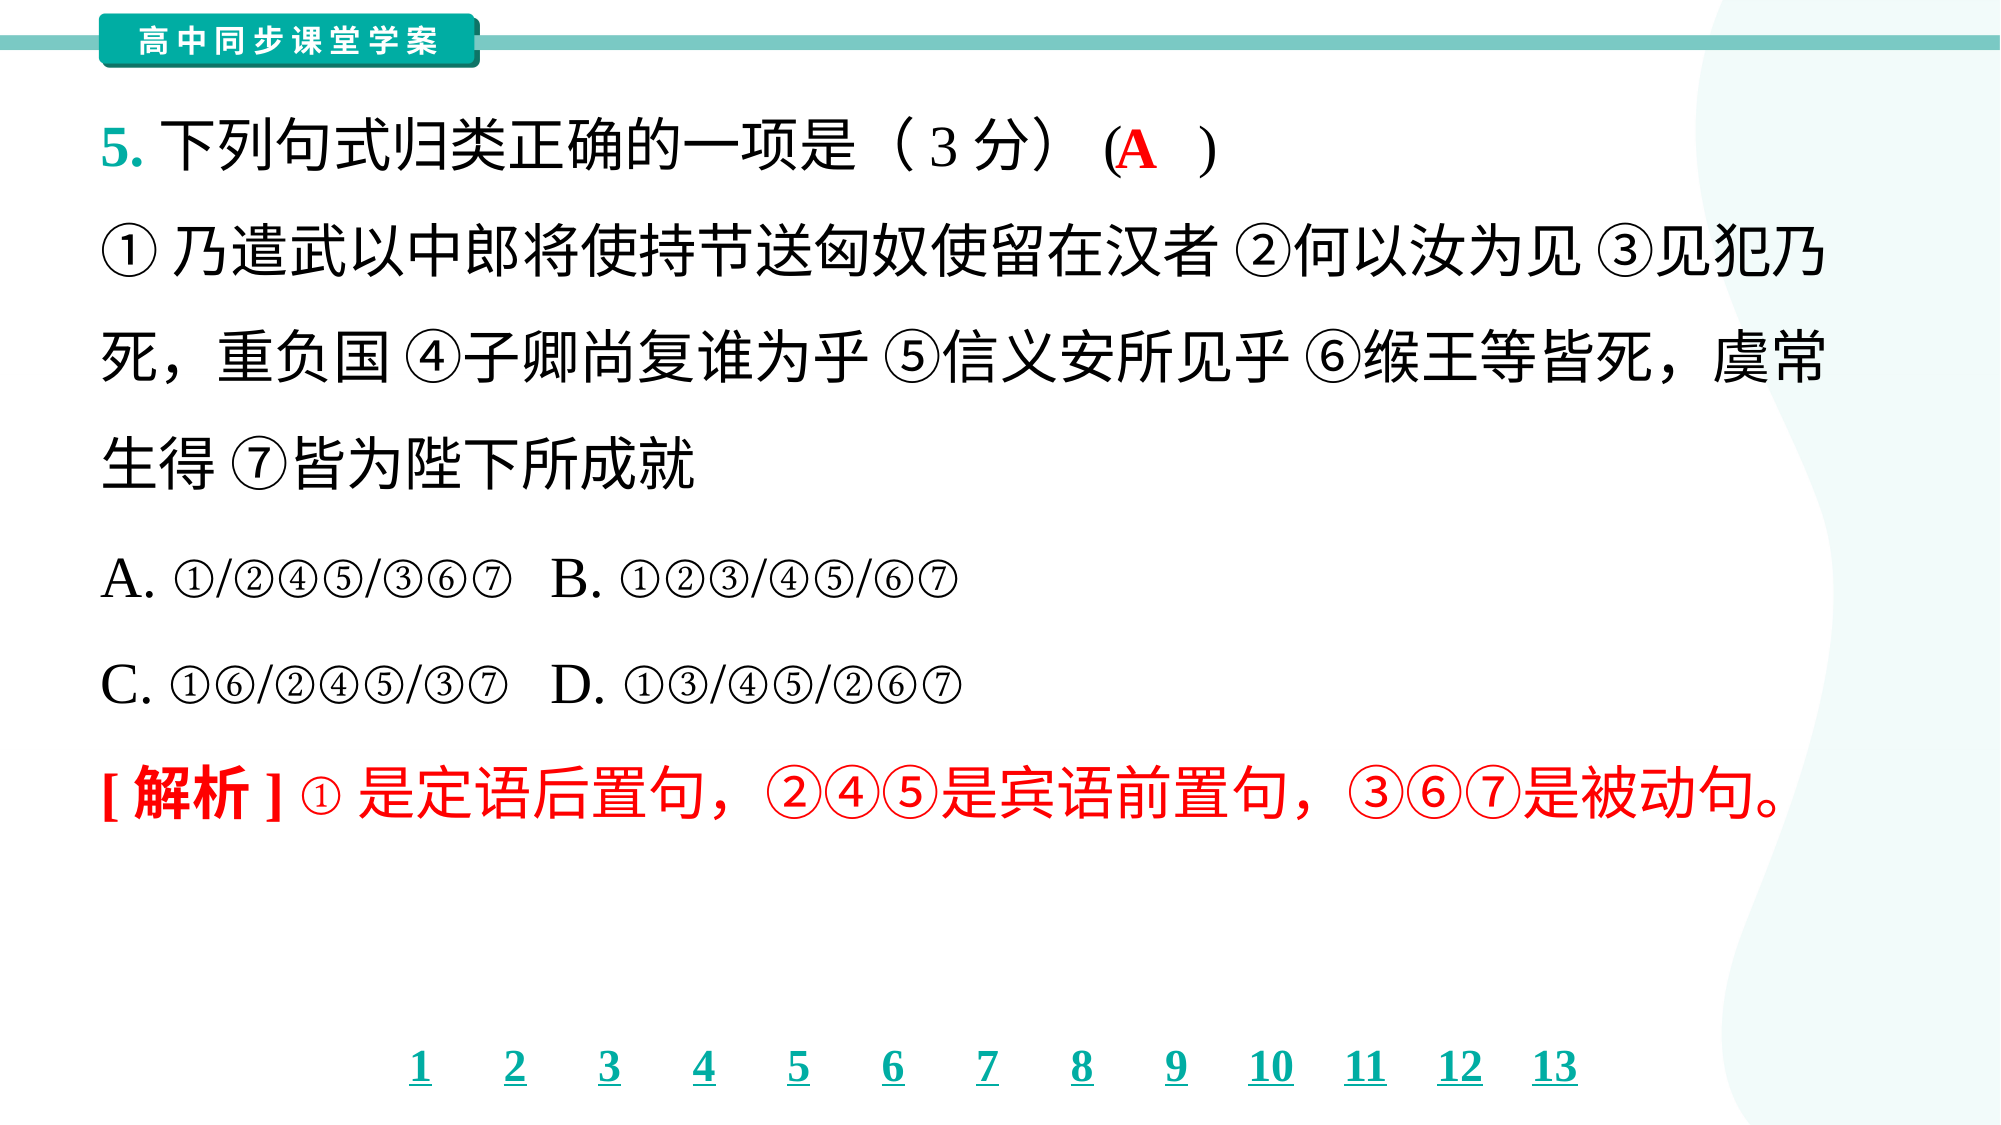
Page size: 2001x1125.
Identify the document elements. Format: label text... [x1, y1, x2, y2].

picture [0, 0, 2000, 1125]
text_box A [1093, 76, 1179, 177]
text_box [解析] ①是定语后置句，②④⑤是宾语前置句，③⑥⑦是被动句。 [100, 723, 1899, 826]
text_box 5.下列句式归类正确的一项是（3分）( ) [100, 76, 1093, 177]
text_box ①乃遣武以中郎将使持节送匈奴使留在汉者 ②何以汝为见 ③见犯乃 死，重负国 ④子卿尚复谁为乎 ⑤信义安所见乎 ⑥缑王等皆死，虞常 生得 ⑦皆为陛下所成就 [100, 177, 1899, 497]
text_box 5.下列句式归类正确的一项是（3分）( ) [1179, 76, 1899, 177]
text_box A. ①/②④⑤/③⑥⑦ B. ①②③/④⑤/⑥⑦ C. ①⑥/②④⑤/③⑦ D. ①③/④⑤/②⑥⑦ [100, 502, 1899, 716]
